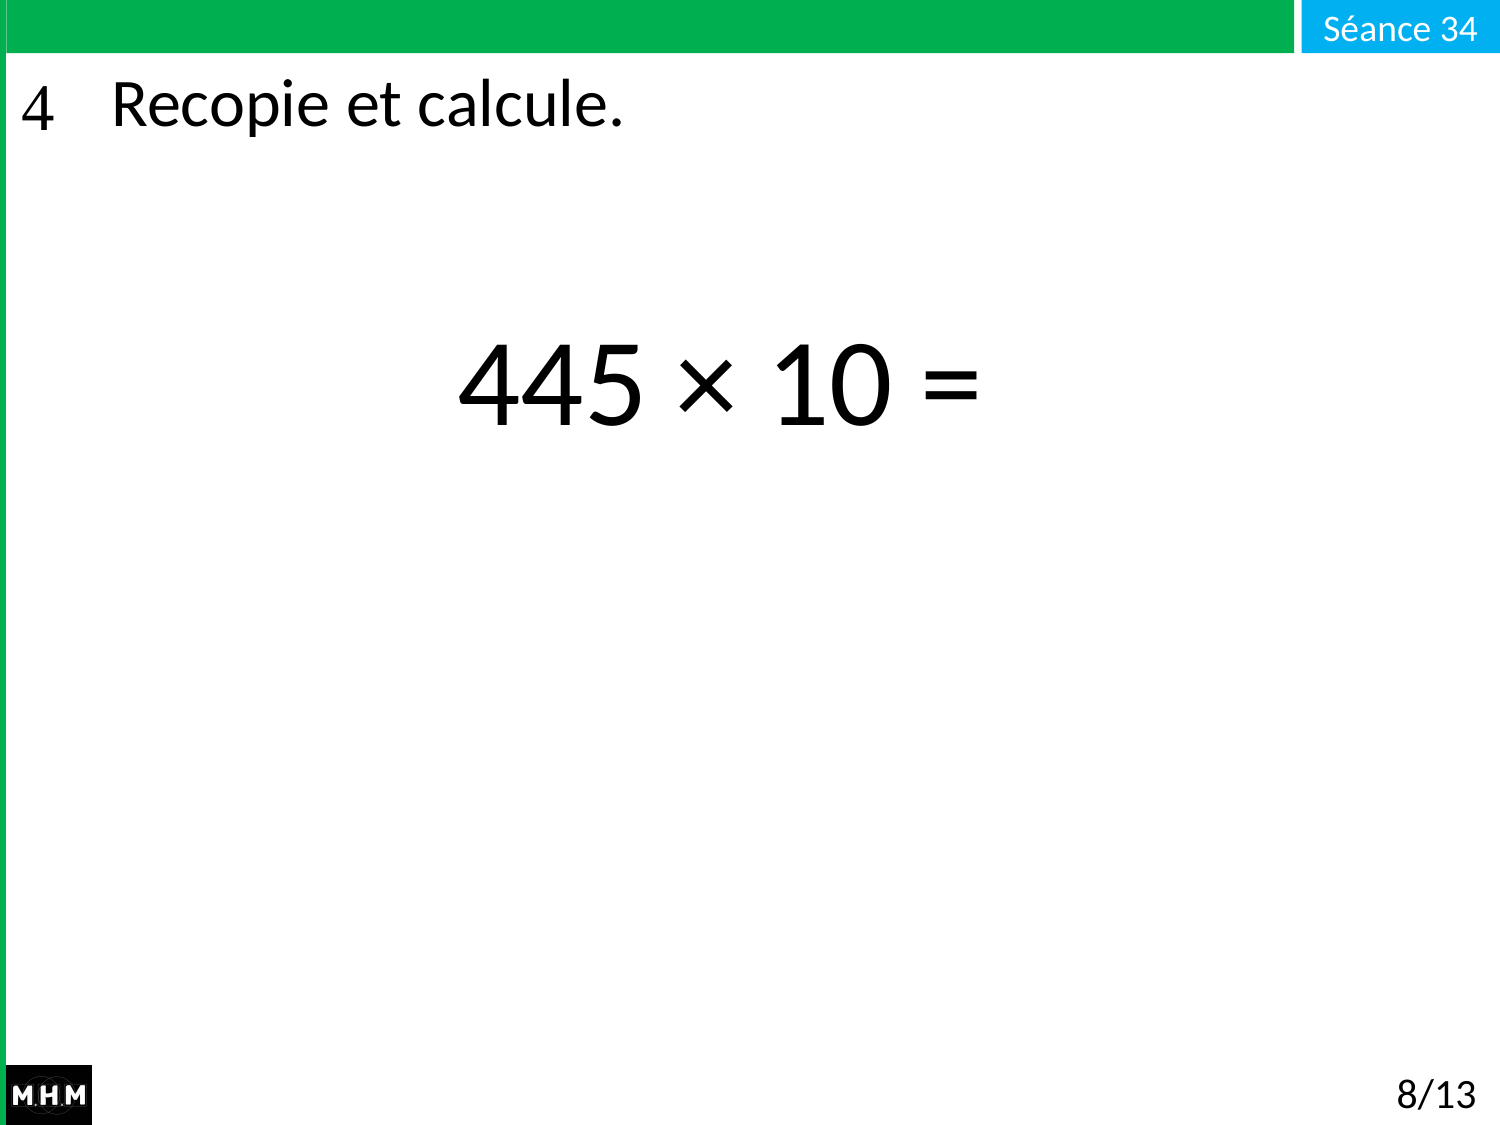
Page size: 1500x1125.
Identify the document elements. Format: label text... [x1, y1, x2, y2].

title Recopie et calcule. [96, 60, 1391, 150]
text_box 445 × 10 = [442, 292, 1243, 458]
picture [6, 1065, 92, 1125]
list 8/13 [1373, 1064, 1500, 1125]
